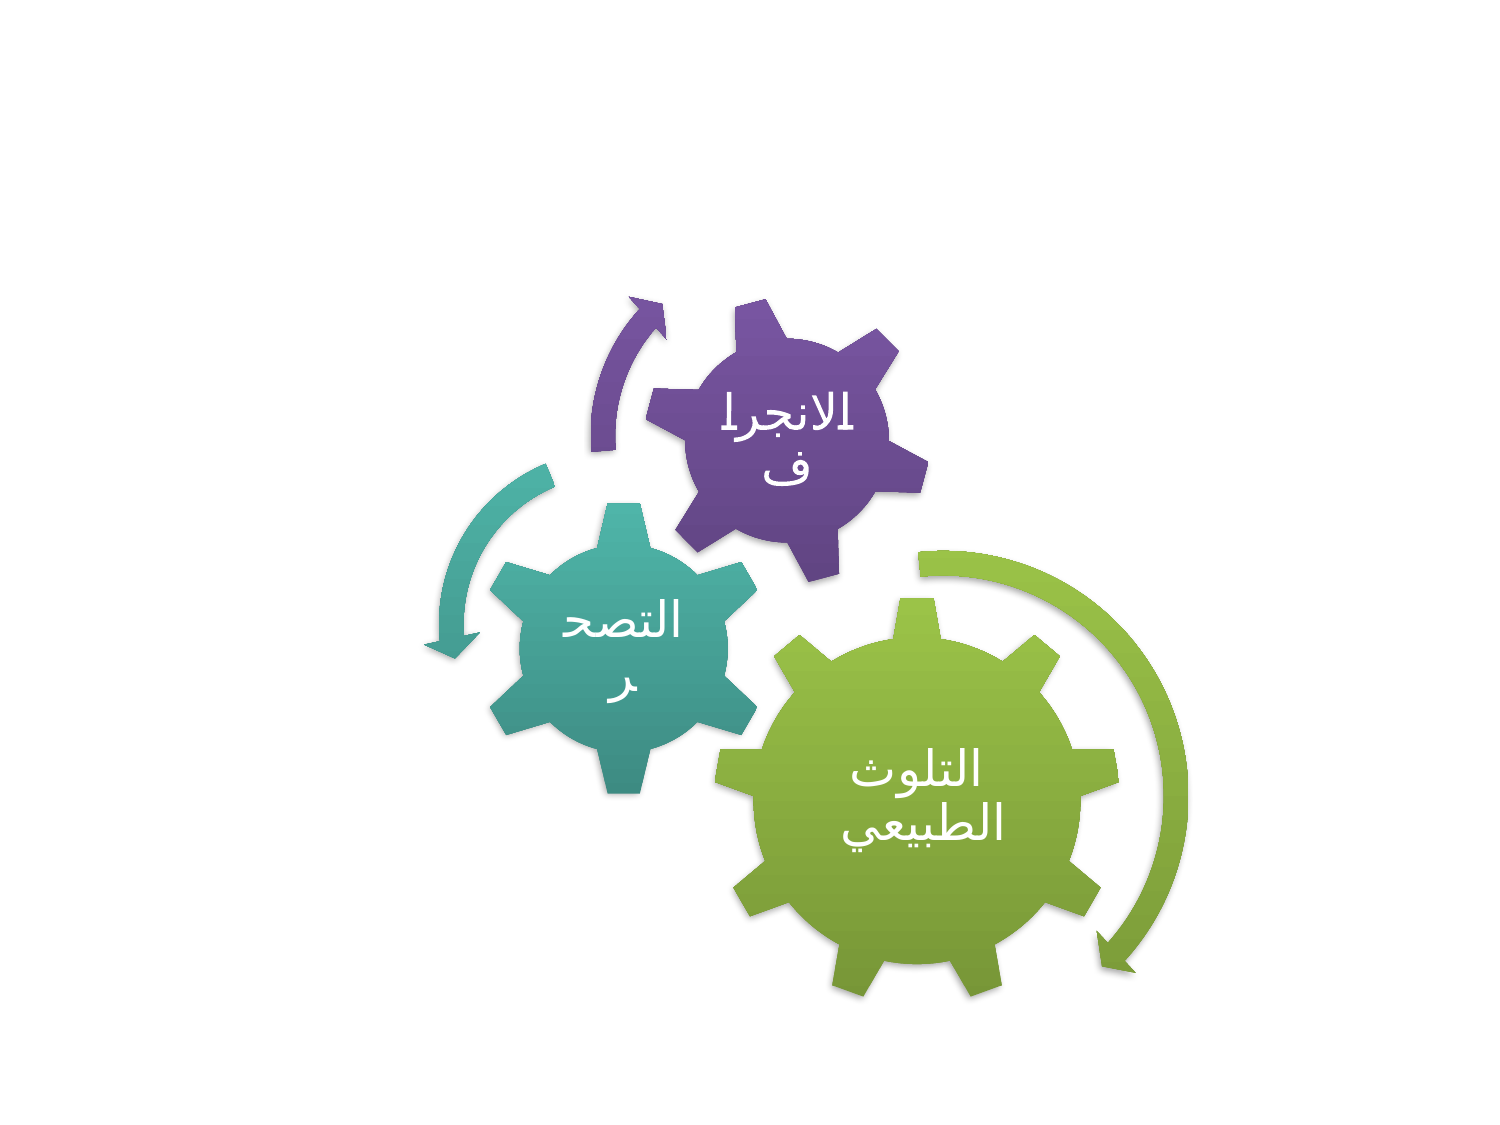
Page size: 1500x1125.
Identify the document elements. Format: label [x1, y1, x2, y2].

list [74, 262, 1426, 1006]
